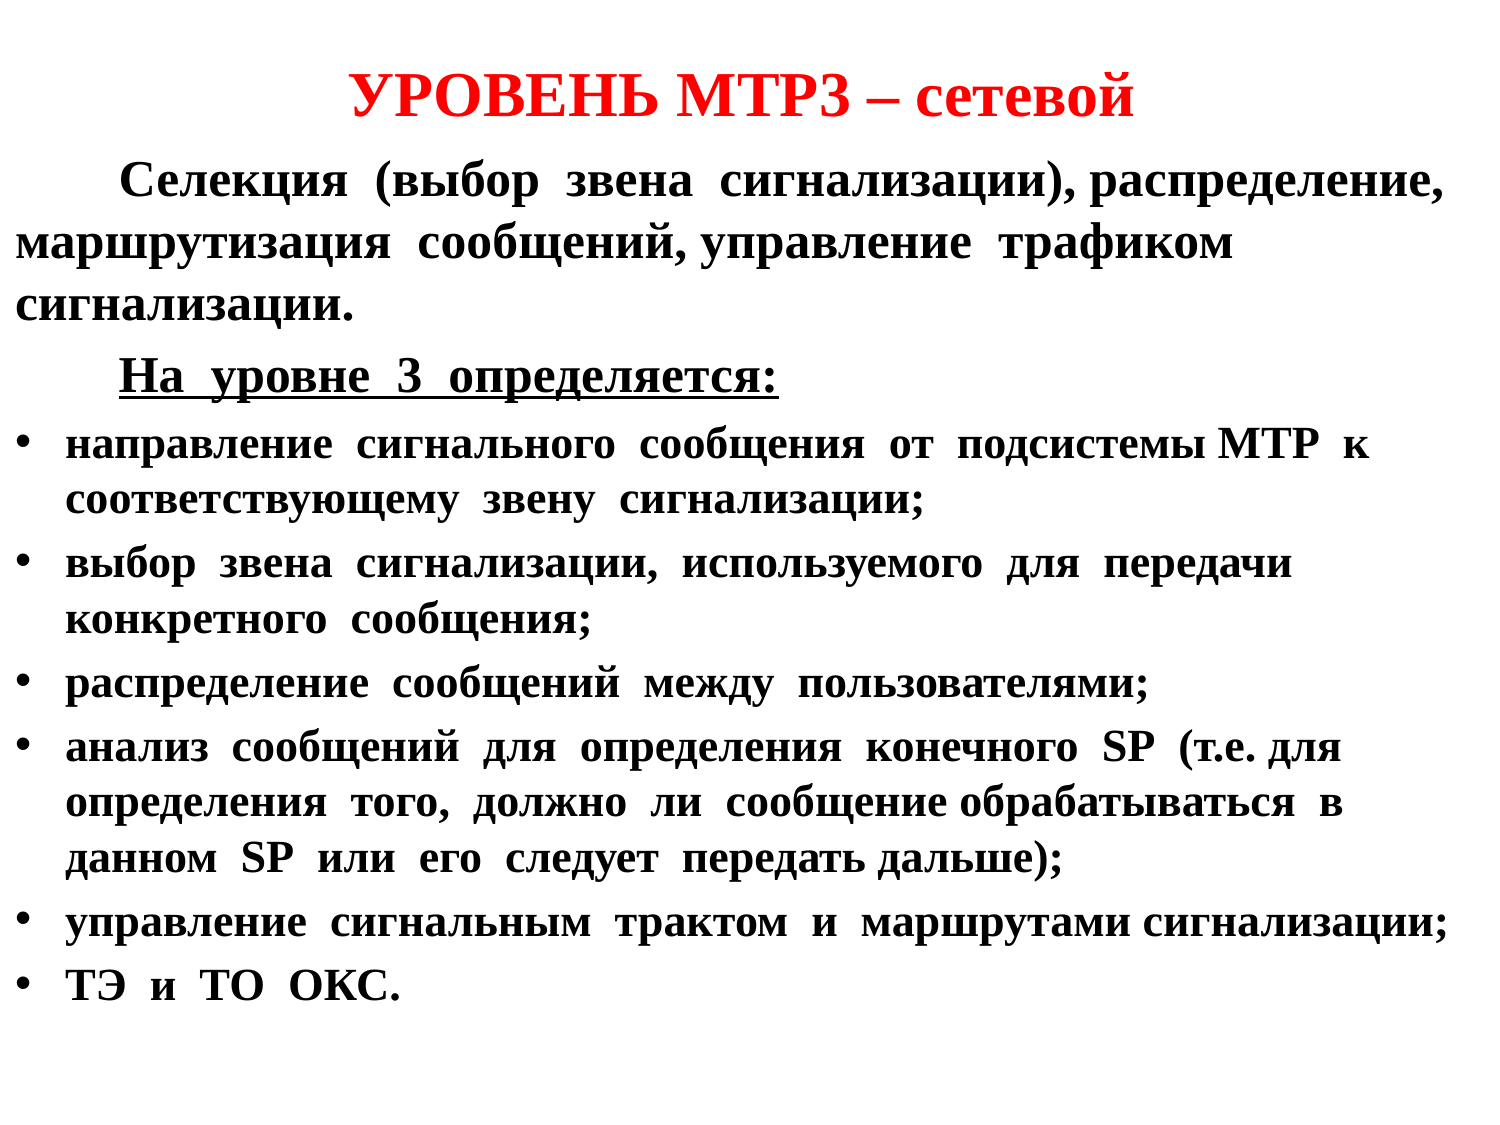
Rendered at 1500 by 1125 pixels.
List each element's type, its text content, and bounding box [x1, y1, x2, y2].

list Селекция (выбор звена сигнализации), распределение, маршрутизация сообщений, управление трафиком сигнализации. На уровне 3 определяется: направление сигнального сообщения от подсистемы МТР к соответствующему звену сигнализации; выбор звена сигнализации, используемого для передачи конкретного сообщения; распределение сообщений между пользователями; анализ сообщений для определения конечного SP (т.е. для определения того, должно ли сообщение обрабатываться в данном SP или его следует передать дальше); управление сигнальным трактом и маршрутами сигнализации; ТЭ и ТО ОКС. [0, 137, 1483, 1083]
title УРОВЕНЬ MTP3 – сетевой [75, 45, 1425, 137]
